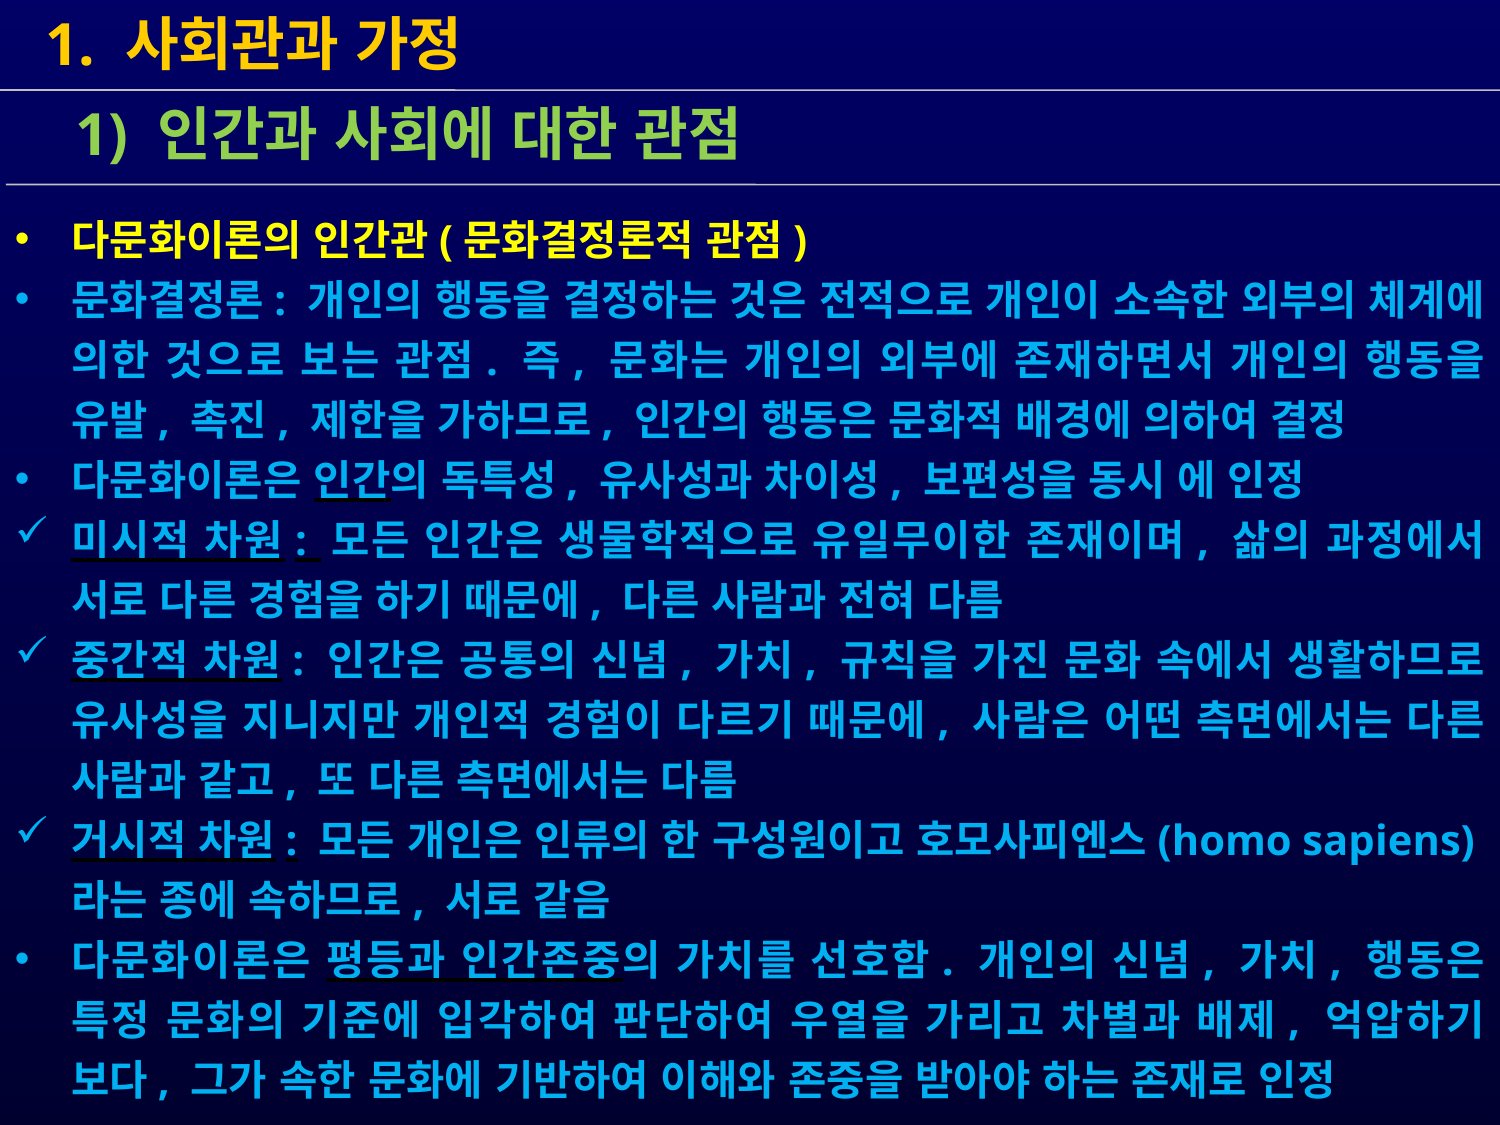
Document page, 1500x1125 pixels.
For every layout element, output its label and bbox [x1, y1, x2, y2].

text_box [0, 0, 1500, 1113]
